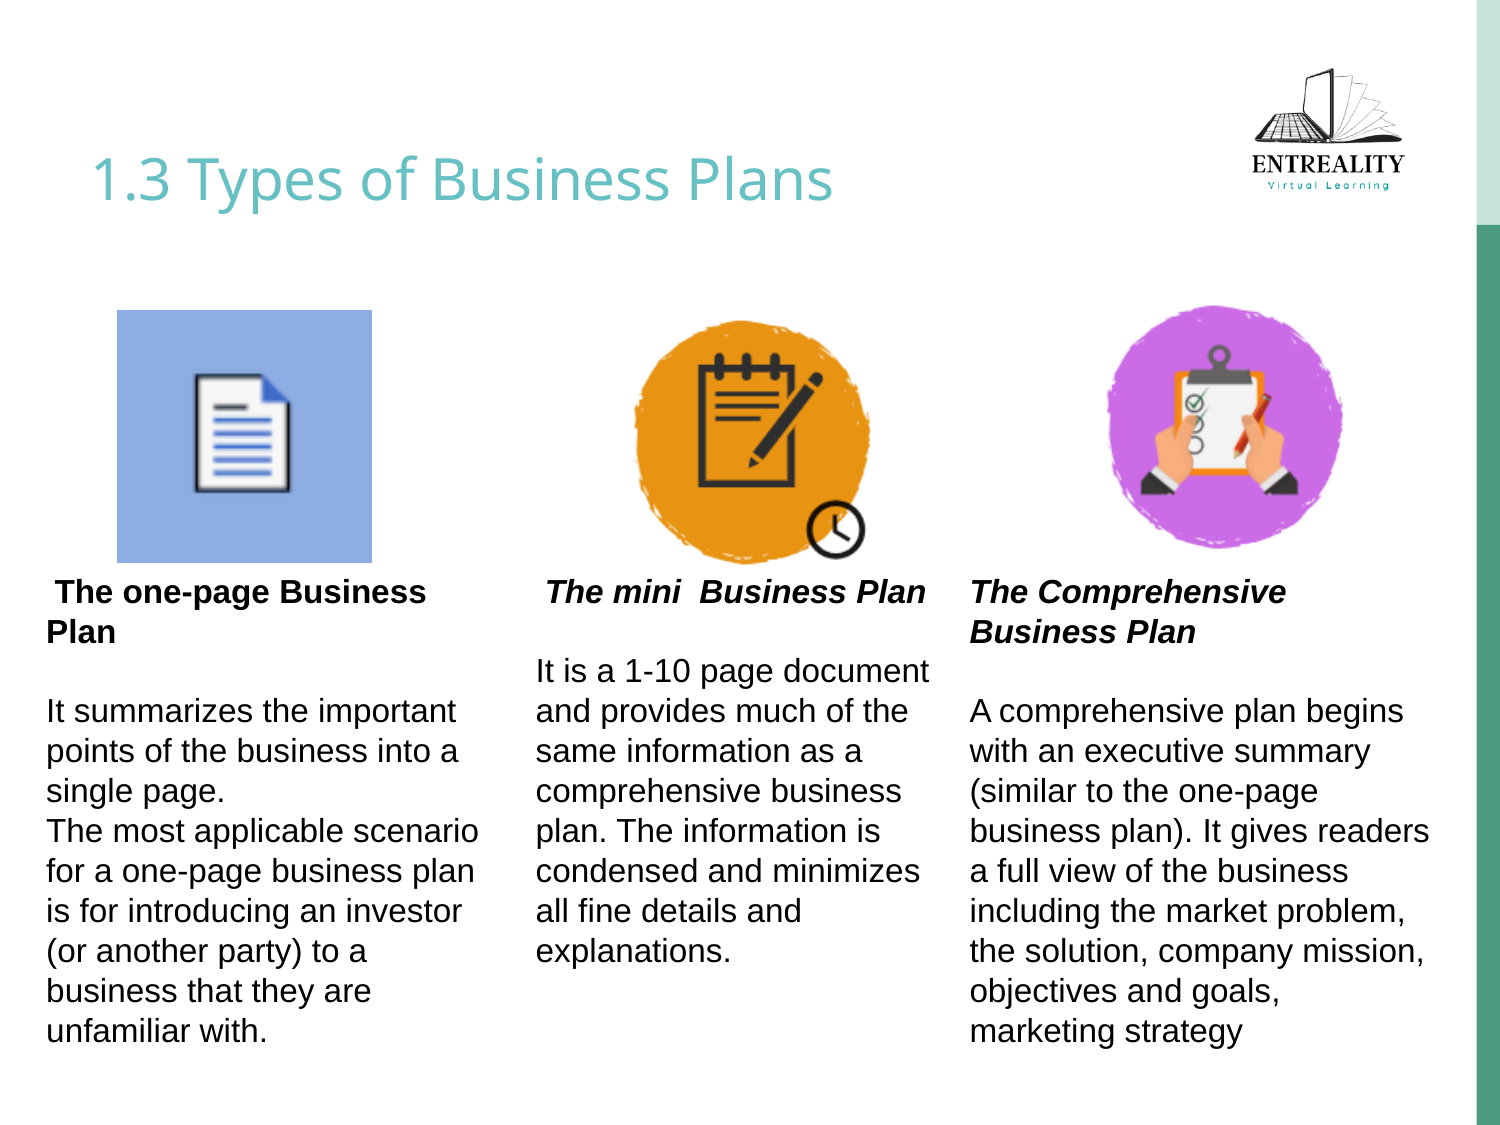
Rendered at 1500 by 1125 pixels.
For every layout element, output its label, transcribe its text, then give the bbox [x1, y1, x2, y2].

title 1.3 Types of Business Plans [75, 25, 1025, 220]
picture [1198, 0, 1458, 259]
picture [608, 299, 892, 574]
text_box The Comprehensive Business Plan A comprehensive plan begins with an executive summary (similar to the one-page business plan). It gives readers a full view of the business including the market problem, the solution, company mission, objectives and goals, marketing strategy [954, 562, 1450, 1057]
text_box The mini Business Plan It is a 1-10 page document and provides much of the same information as a comprehensive business plan. The information is condensed and minimizes all fine details and explanations. [520, 562, 954, 977]
picture [117, 310, 372, 563]
text_box The one-page Business Plan It summarizes the important points of the business into a single page. The most applicable scenario for a one-page business plan is for introducing an investor (or another party) to a business that they are unfamiliar with. [31, 562, 521, 1057]
picture [1076, 272, 1352, 574]
